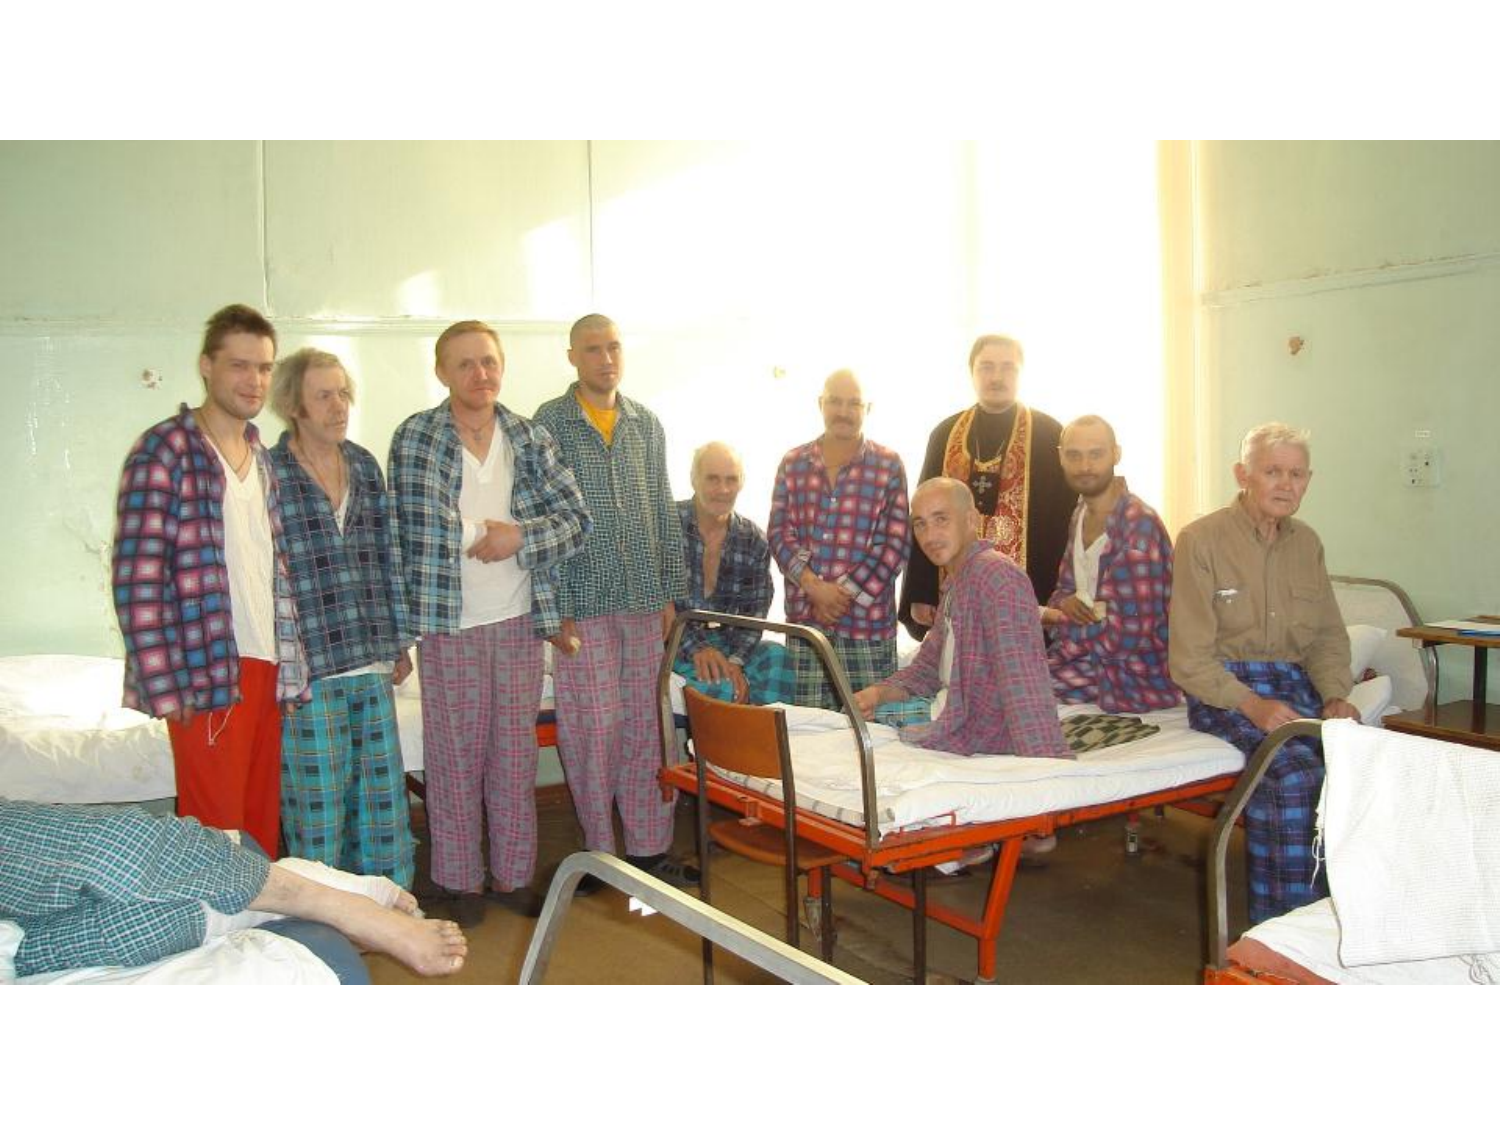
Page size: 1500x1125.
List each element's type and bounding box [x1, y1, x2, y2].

picture [0, 140, 1500, 985]
